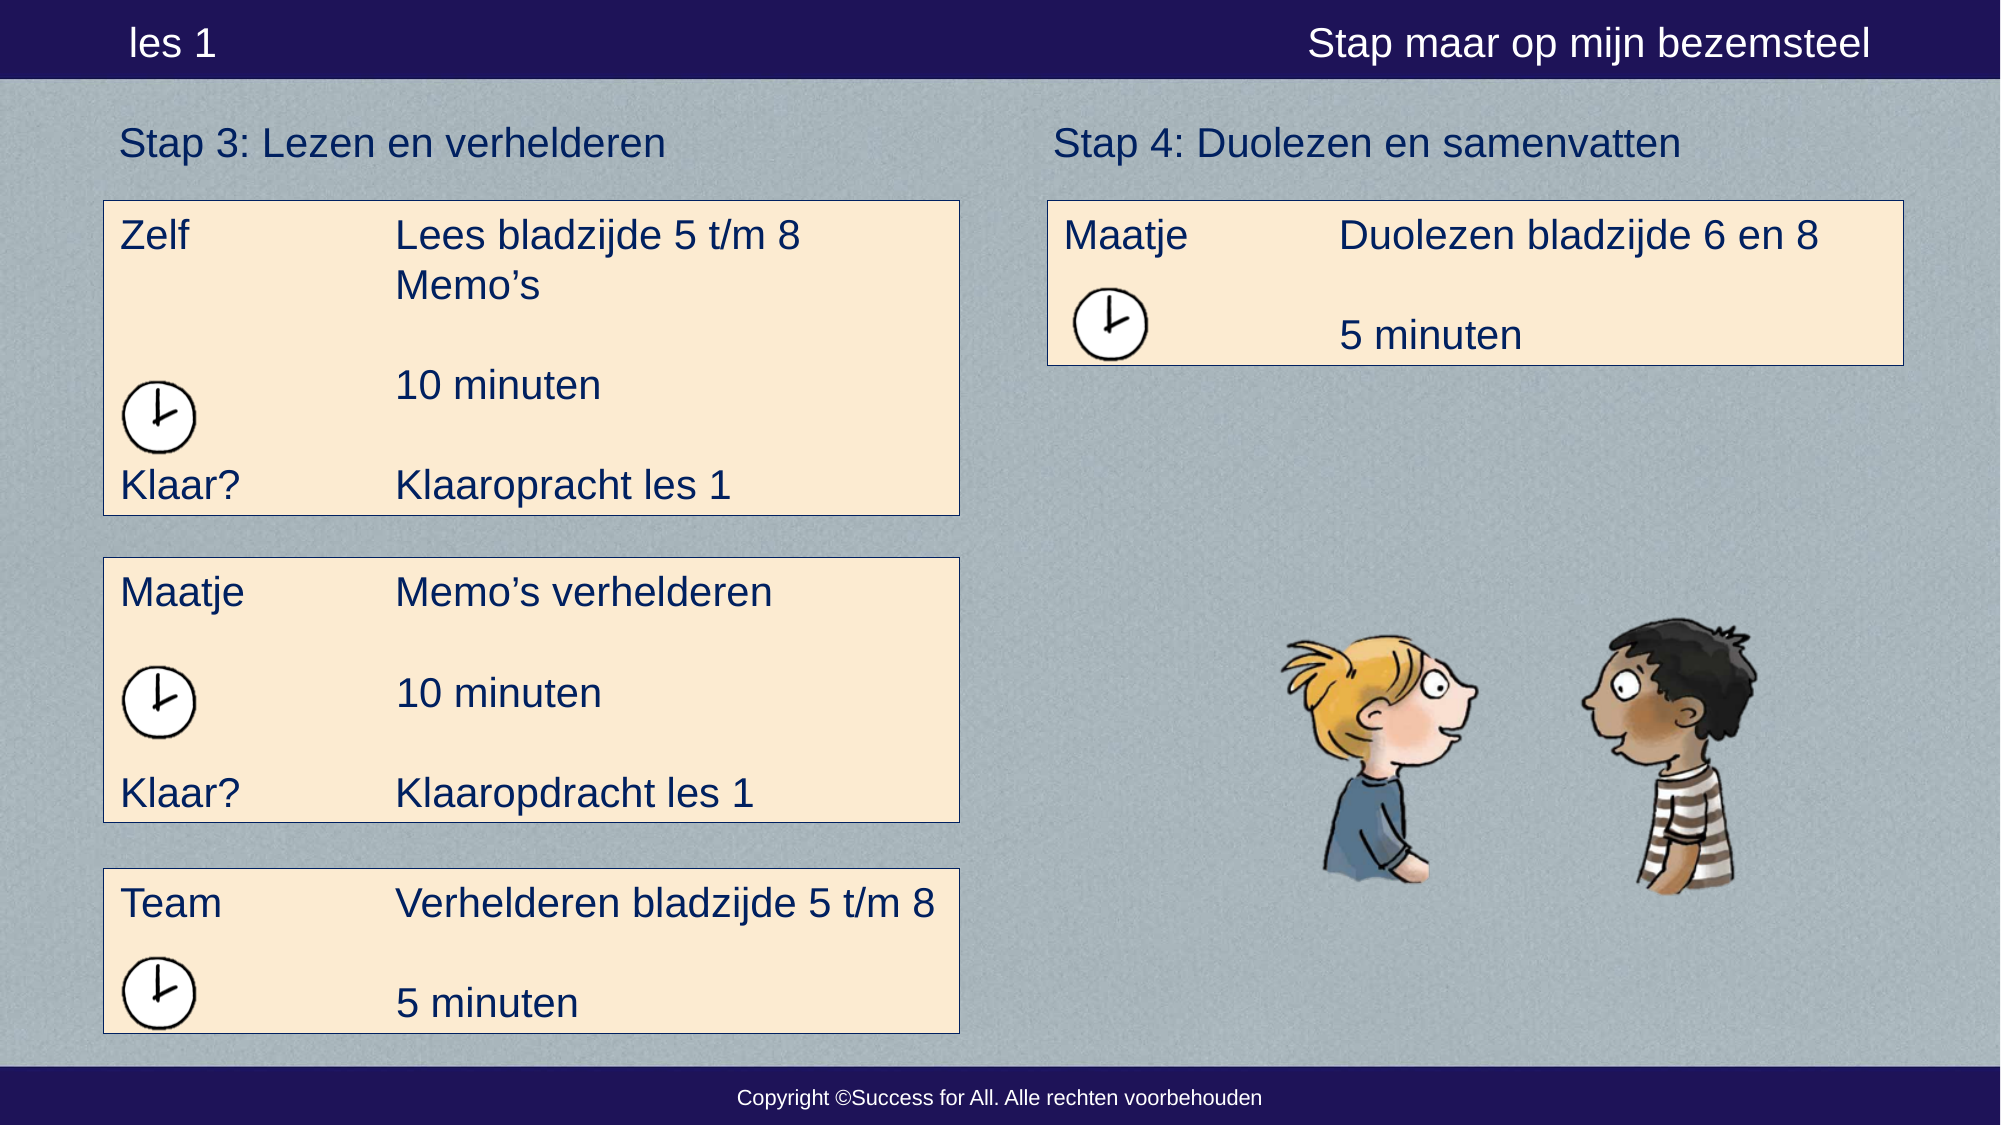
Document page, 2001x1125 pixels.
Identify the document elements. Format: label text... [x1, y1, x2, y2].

picture [0, 0, 2001, 1125]
text_box Stap maar op mijn bezemsteel [999, 8, 1886, 73]
text_box Zelf Lees bladzijde 5 t/m 8 Memo’s 10 minuten Klaar? Klaaropracht les 1 [103, 200, 960, 516]
text_box Stap 4: Duolezen en samenvatten [1038, 108, 1831, 174]
text_box Team Verhelderen bladzijde 5 t/m 8 5 minuten [103, 868, 960, 1034]
text_box les 1 [114, 8, 354, 73]
text_box Copyright ©Success for All. Alle rechten voorbehouden [0, 1076, 2000, 1125]
text_box Maatje Memo’s verhelderen 10 minuten Klaar? Klaaropdracht les 1 [103, 557, 960, 823]
text_box Maatje Duolezen bladzijde 6 en 8 5 minuten [1047, 200, 1904, 366]
text_box Stap 3: Lezen en verhelderen [103, 108, 896, 174]
